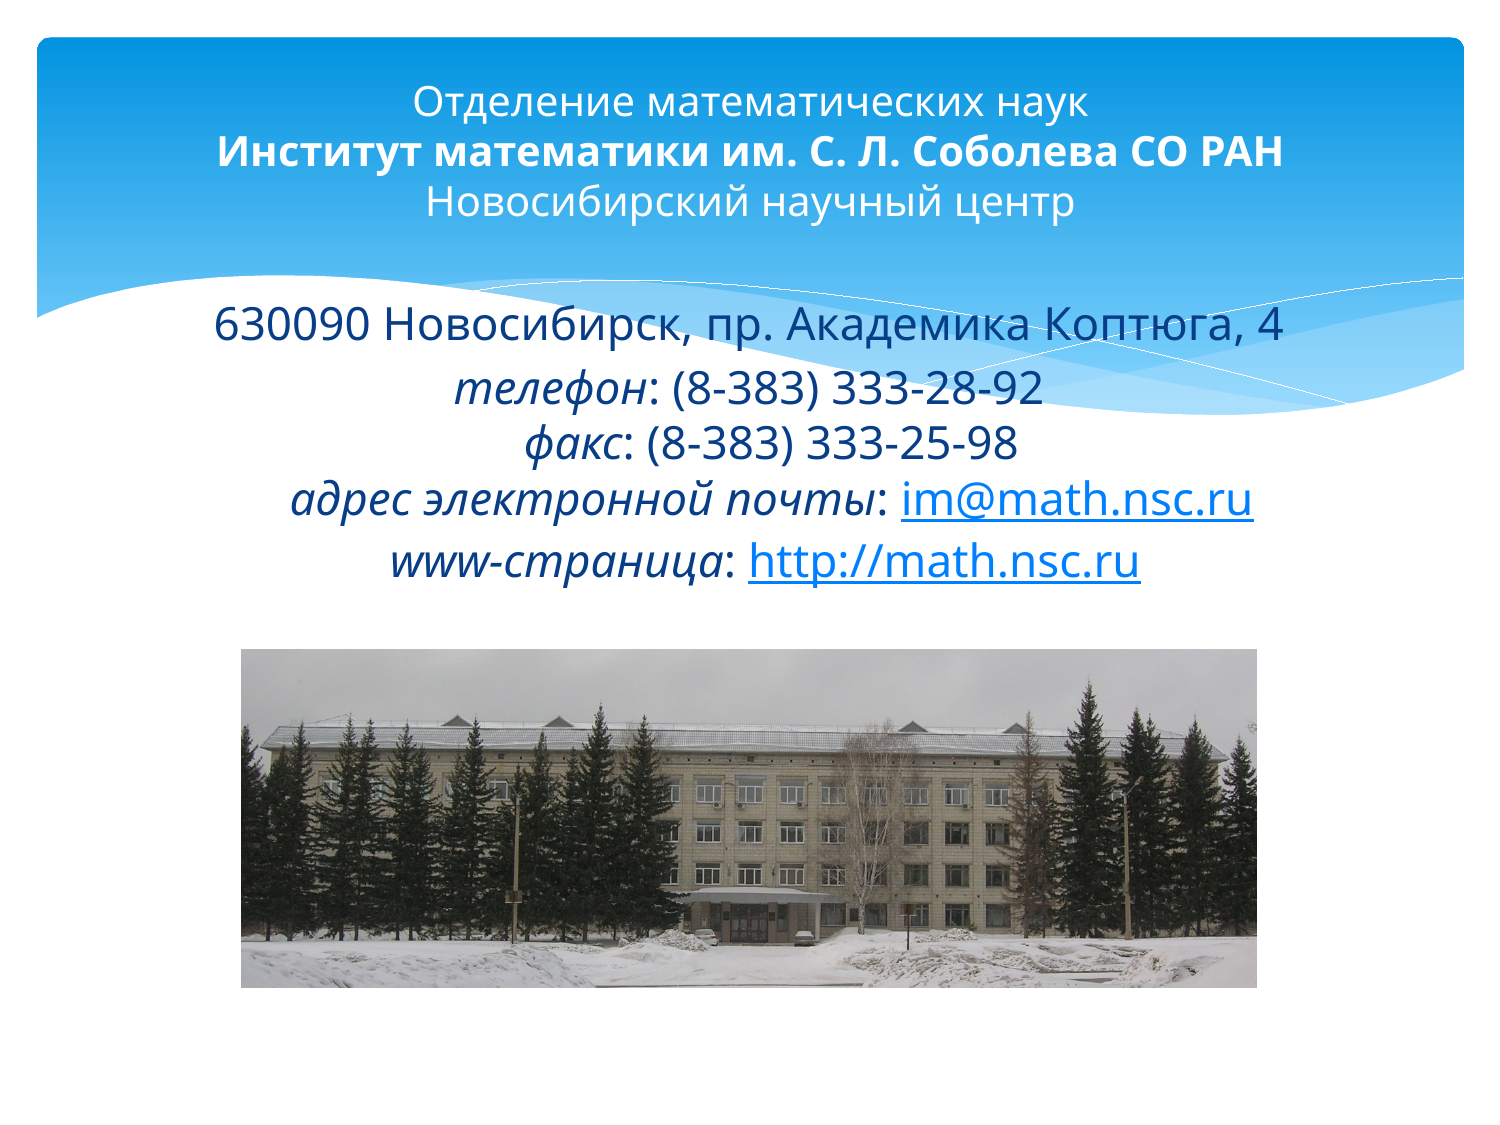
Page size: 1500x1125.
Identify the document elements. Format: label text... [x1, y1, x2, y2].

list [241, 649, 1258, 988]
title Отделение математических наук Институт математики им. С. Л. Соболева СО РАН Новосибирский научный центр [94, 50, 1407, 250]
list 630090 Новосибирск, пр. Академика Коптюга, 4 телефон: (8-383) 333-28-92 факс: (8-383) 333-25-98 адрес электронной почты: im@math.nsc.ru www-страница: http://math.nsc.ru [92, 287, 1406, 625]
